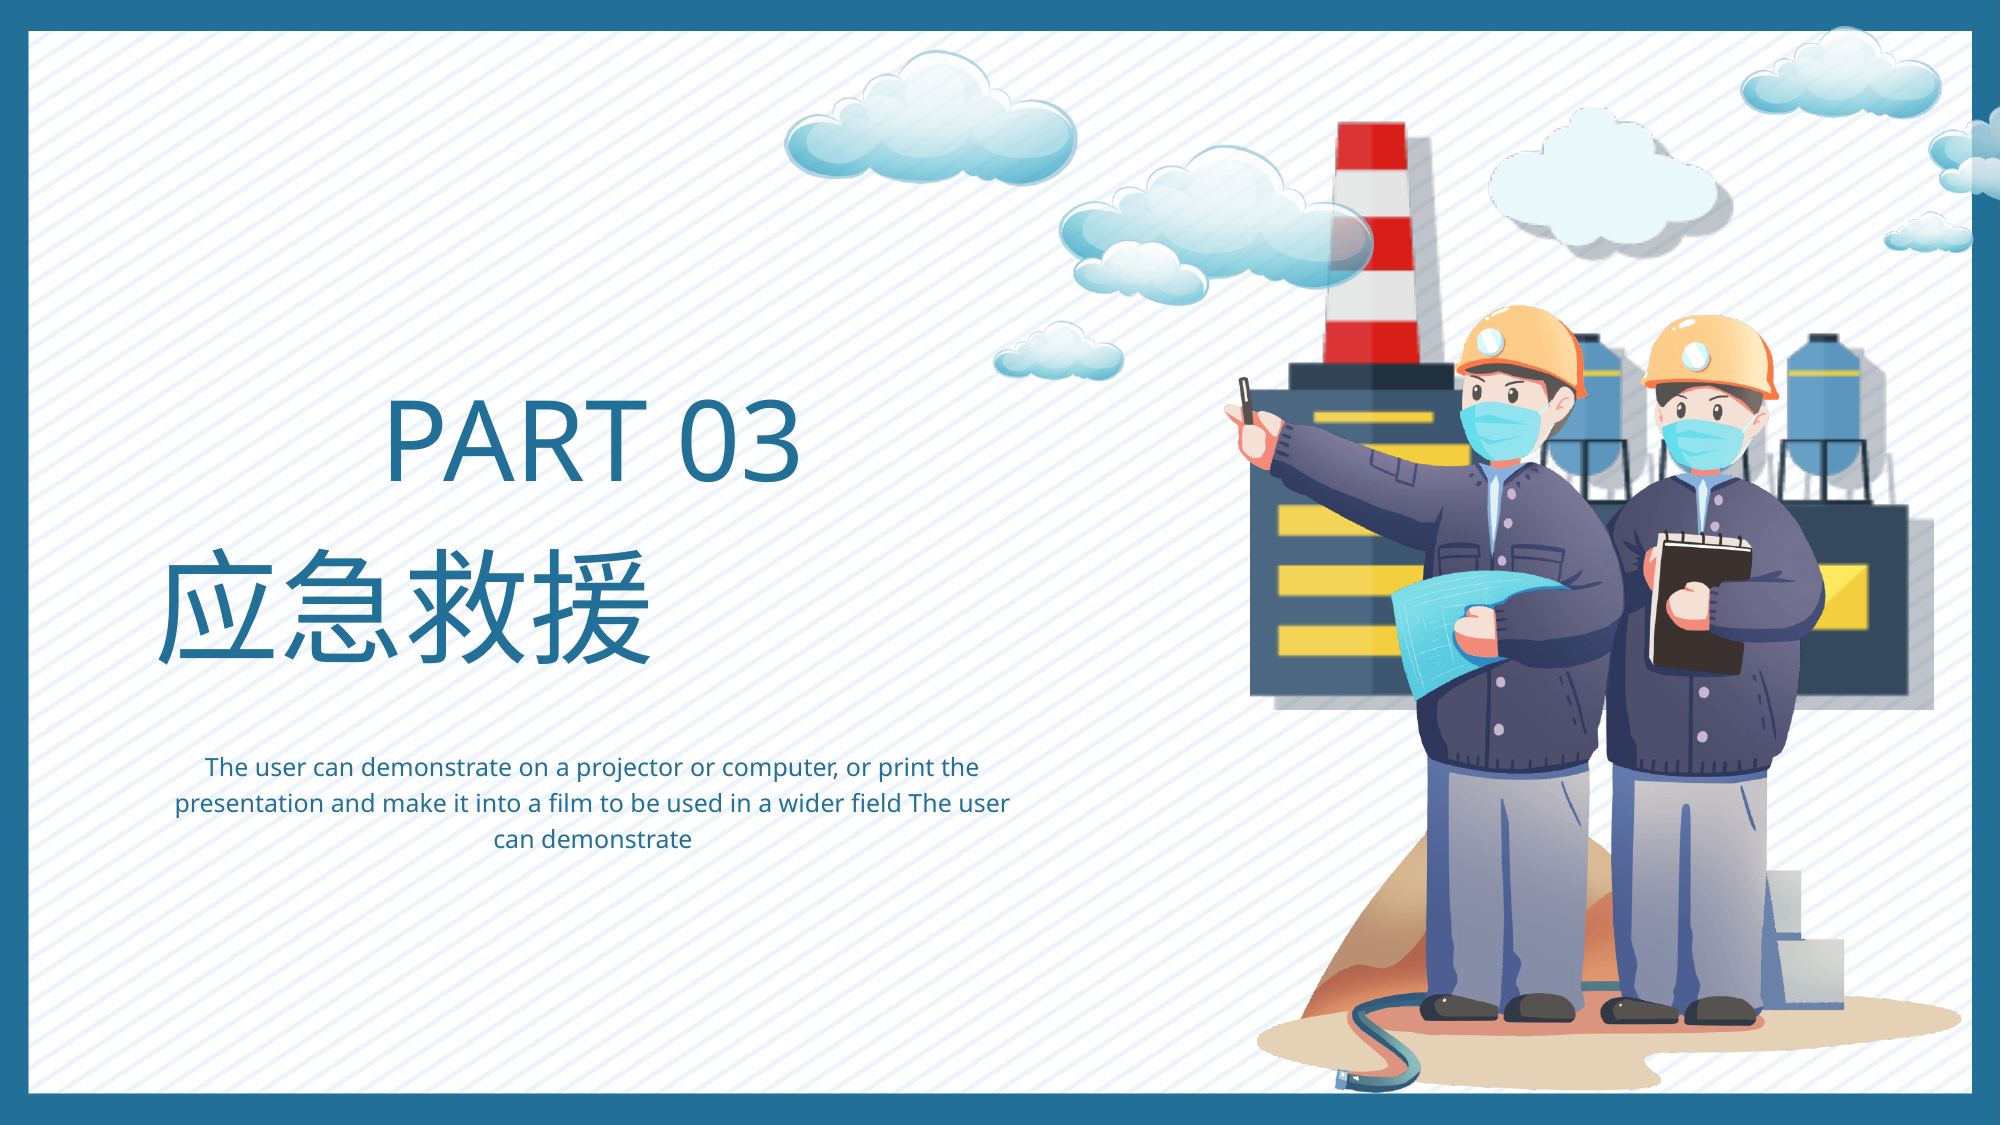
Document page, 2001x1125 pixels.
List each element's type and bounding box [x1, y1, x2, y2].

text_box [140, 361, 1036, 824]
picture [0, 0, 2000, 1125]
